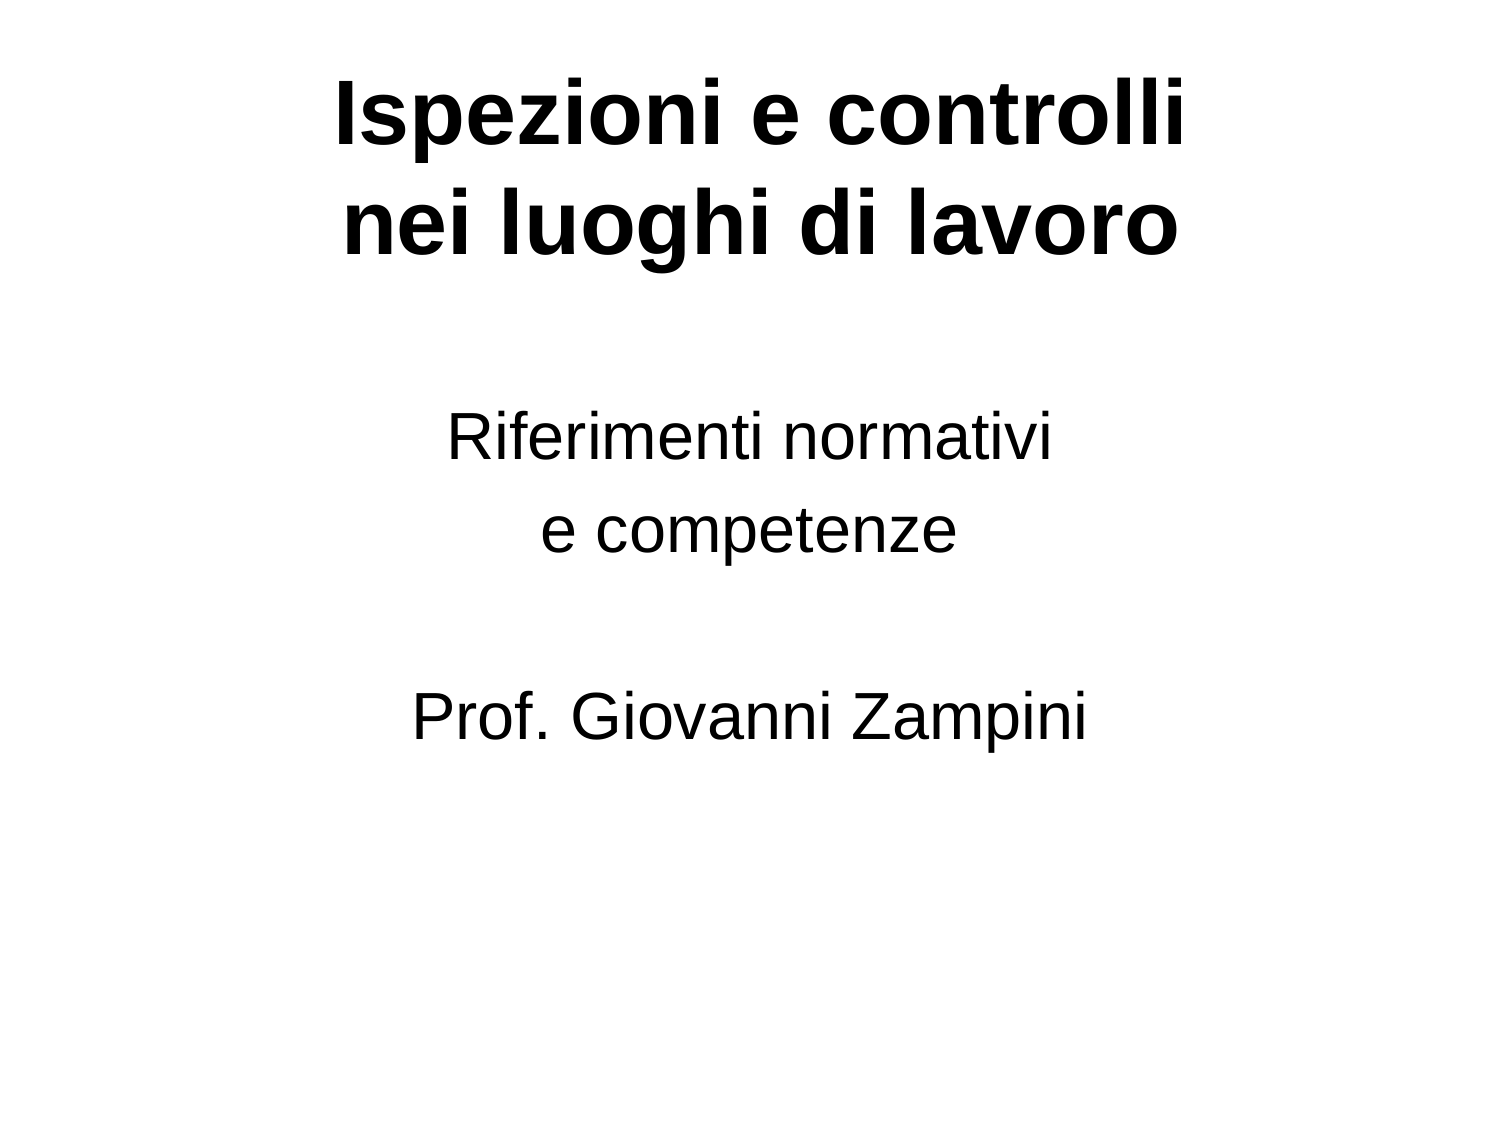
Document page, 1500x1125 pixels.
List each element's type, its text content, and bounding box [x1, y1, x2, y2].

title Ispezioni e controlli nei luoghi di lavoro [123, 42, 1399, 284]
subtitle Riferimenti normativi e competenze Prof. Giovanni Zampini [225, 385, 1275, 925]
